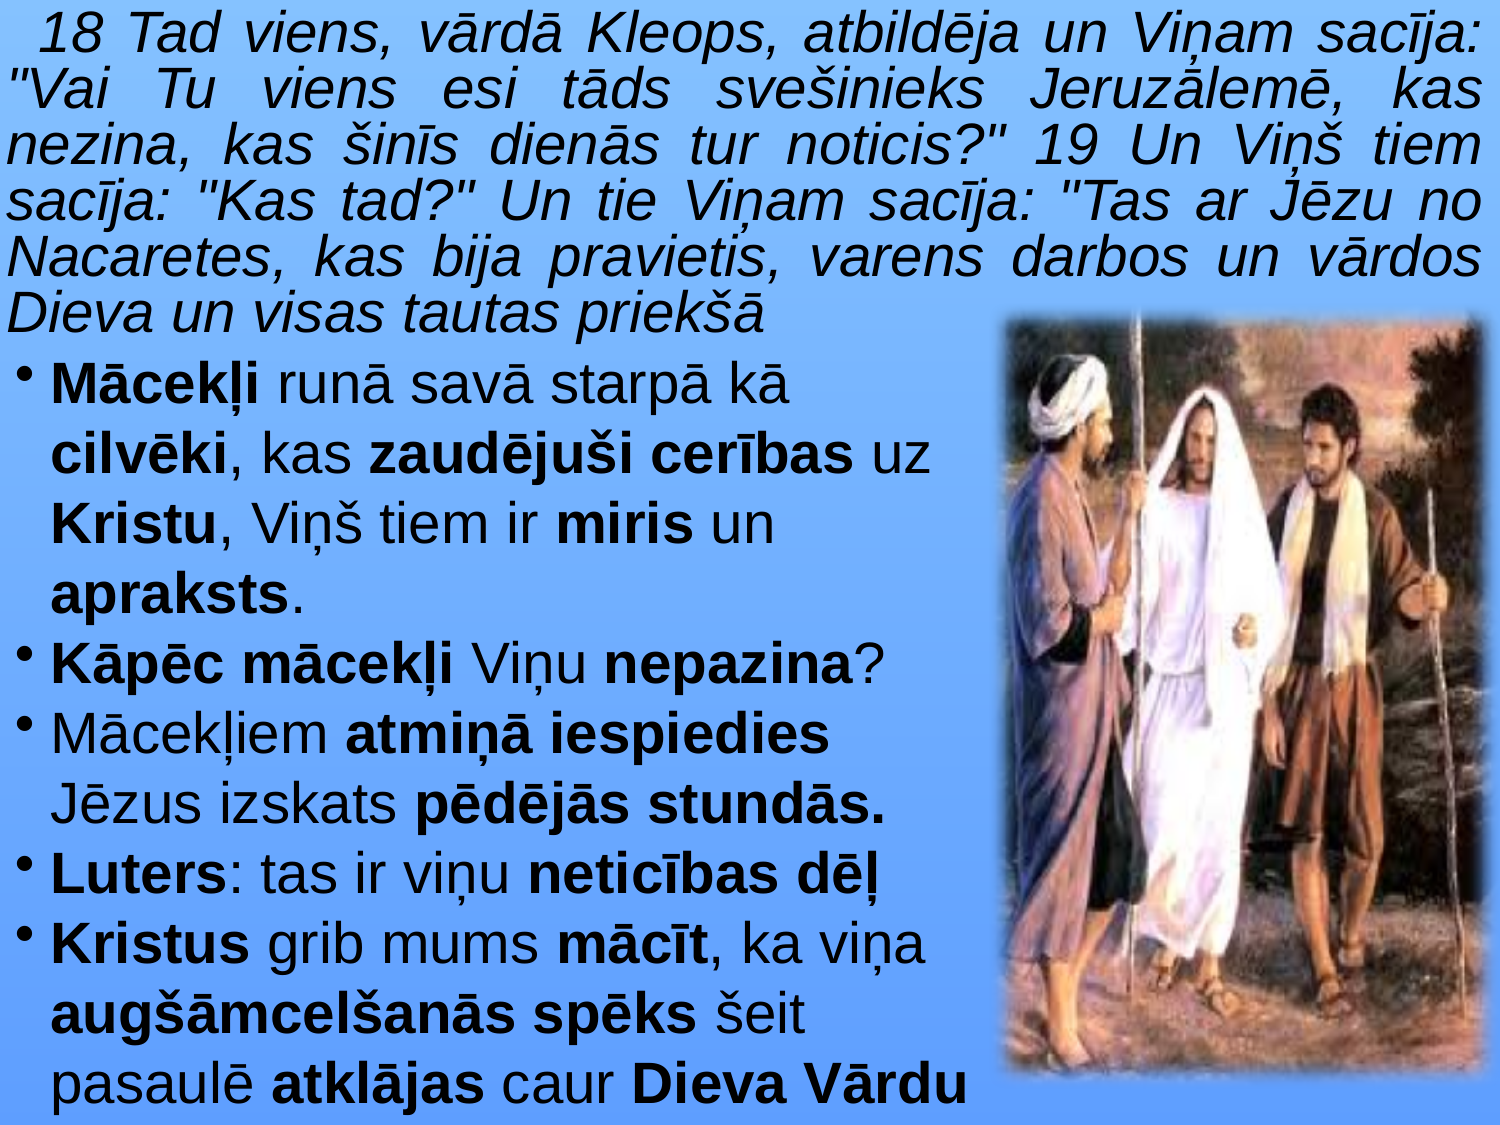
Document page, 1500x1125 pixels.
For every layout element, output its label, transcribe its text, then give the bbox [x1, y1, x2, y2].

text_box Mācekļi runā savā starpā kā cilvēki, kas zaudējuši cerības uz Kristu, Viņš tiem ir miris un apraksts. Kāpēc mācekļi Viņu nepazina? Mācekļiem atmiņā iespiedies Jēzus izskats pēdējās stundās. Luters: tas ir viņu neticības dēļ Kristus grib mums mācīt, ka viņa augšāmcelšanās spēks šeit pasaulē atklājas caur Dieva Vārdu un ticību, kas turas pie Kristus. [0, 338, 1010, 1125]
list 18 Tad viens, vārdā Kleops, atbildēja un Viņam sacīja: "Vai Tu viens esi tāds svešinieks Jeruzālemē, kas nezina, kas šinīs dienās tur noticis?" 19 Un Viņš tiem sacīja: "Kas tad?" Un tie Viņam sacīja: "Tas ar Jēzu no Nacaretes, kas bija pravietis, varens darbos un vārdos Dieva un visas tautas priekšā [0, 0, 1500, 198]
picture [987, 302, 1500, 1090]
